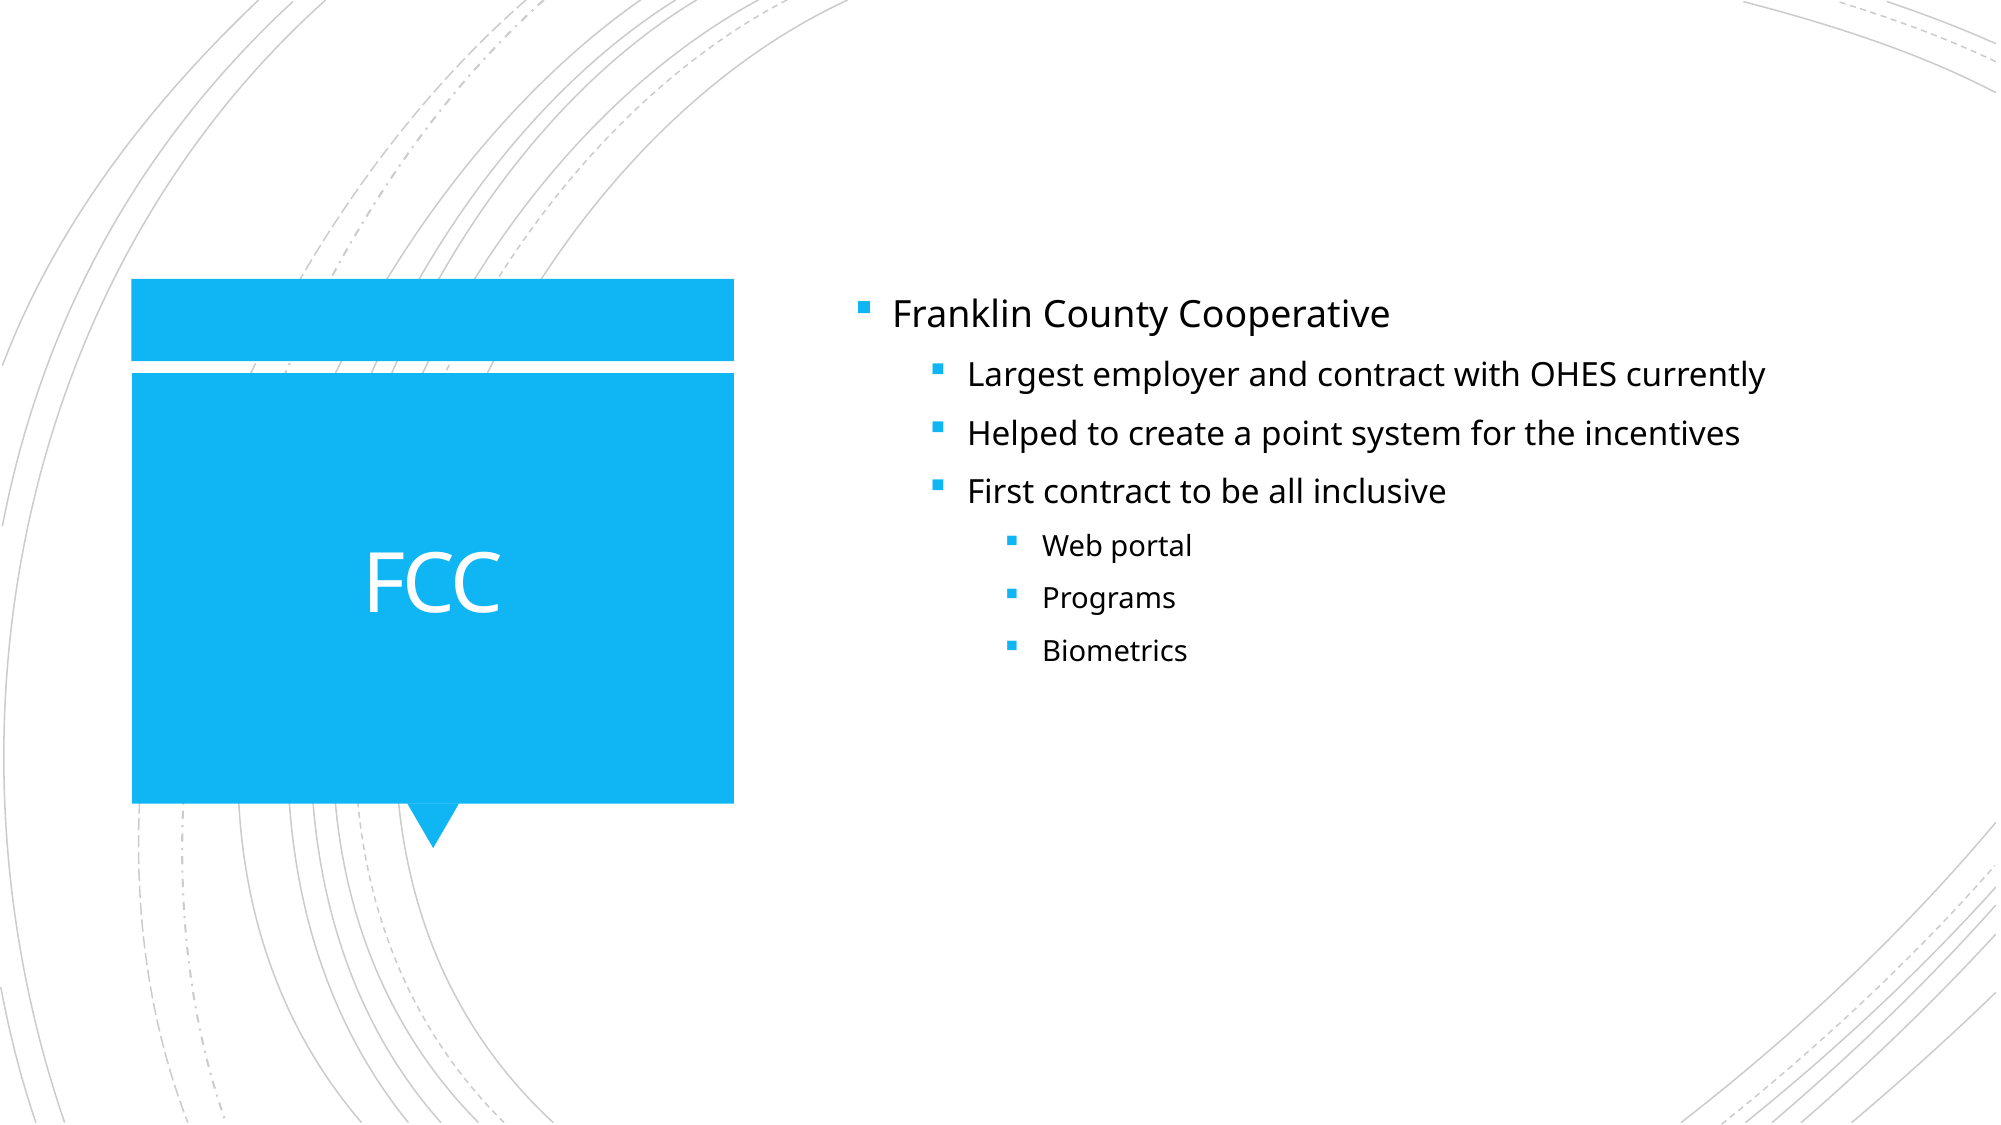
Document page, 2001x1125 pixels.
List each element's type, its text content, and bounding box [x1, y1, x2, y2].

list Franklin County Cooperative Largest employer and contract with OHES currently Helped to create a point system for the incentives First contract to be all inclusive Web portal Programs Biometrics [839, 131, 1871, 993]
title FCC [145, 385, 720, 789]
